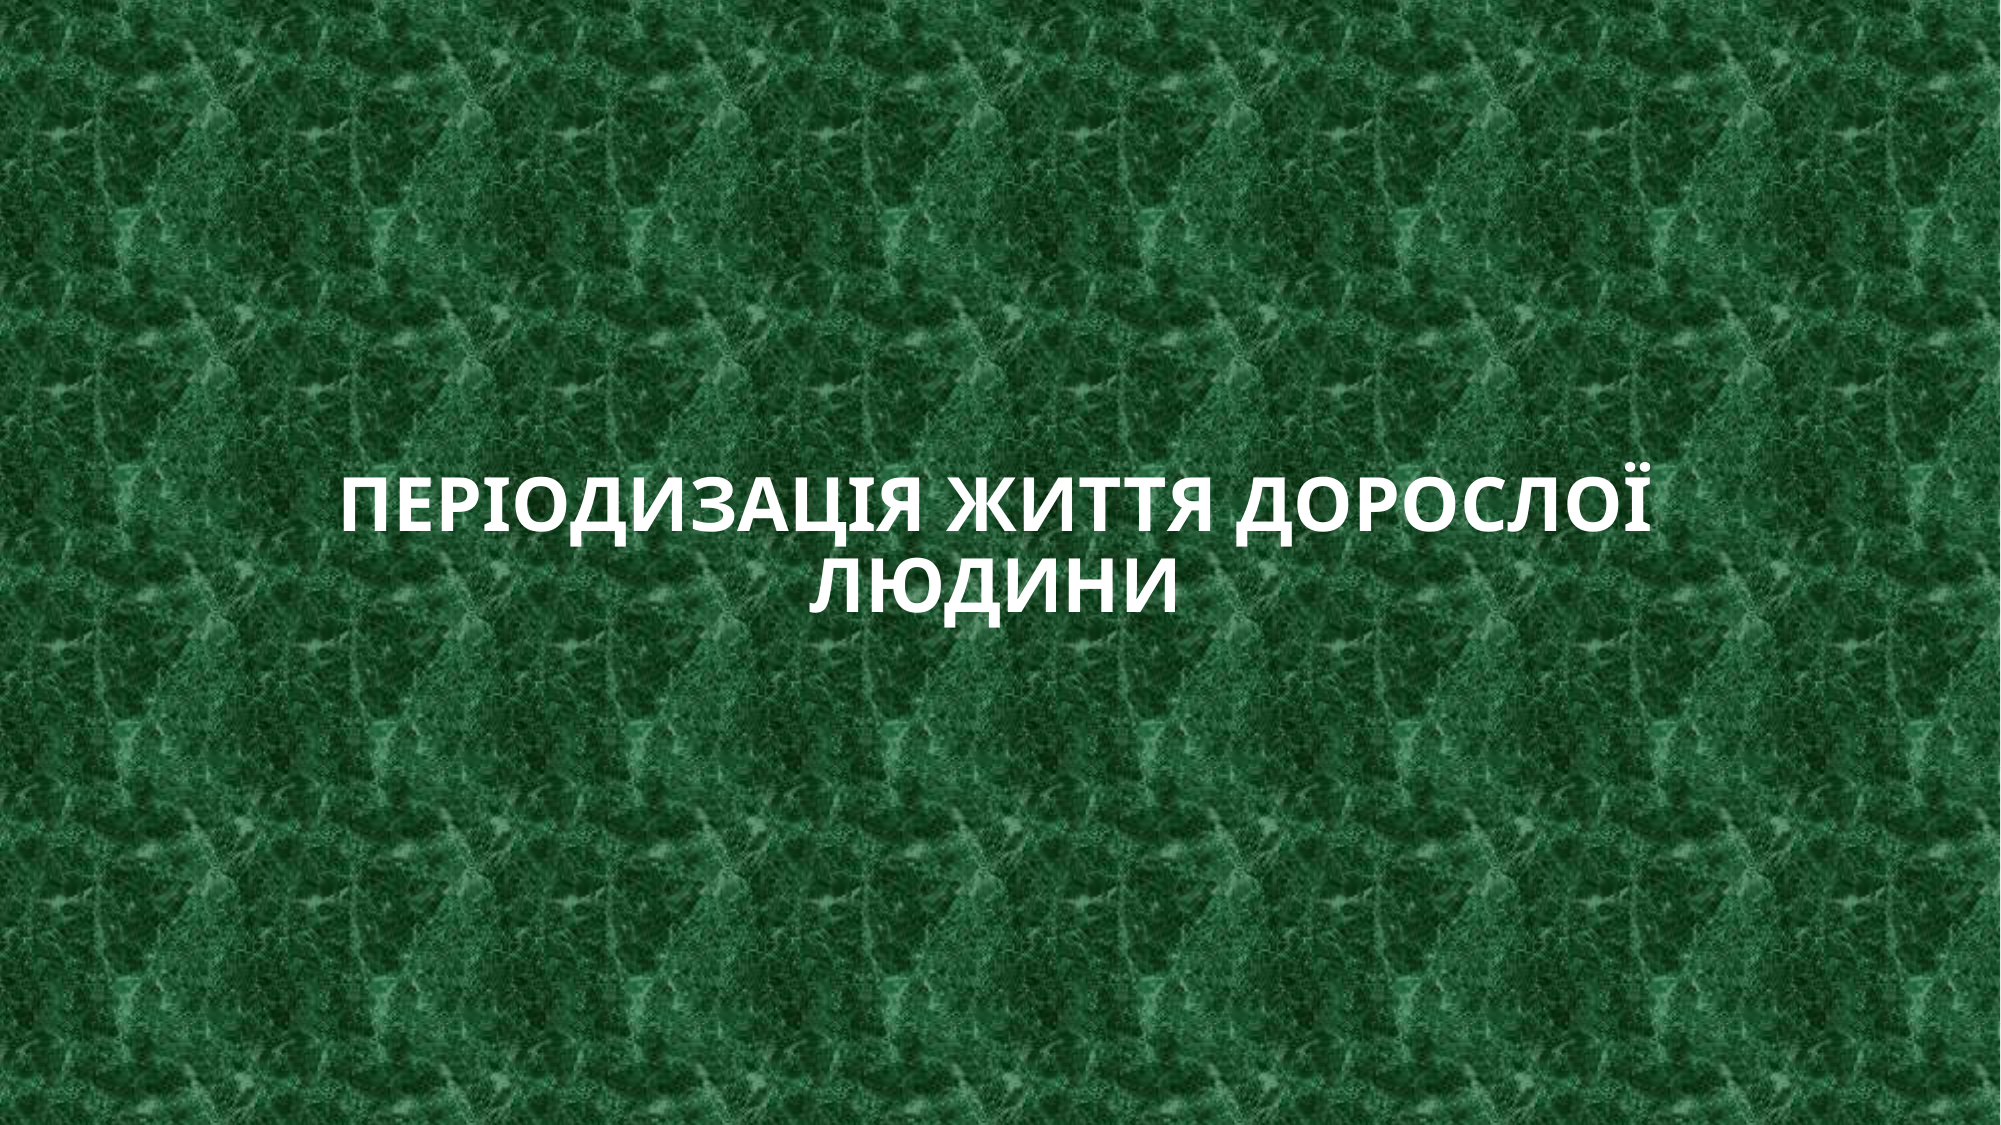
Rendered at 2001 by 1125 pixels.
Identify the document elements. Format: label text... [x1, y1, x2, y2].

picture [0, 0, 2001, 1125]
title Періодизація життя дорослої людини [143, 99, 1849, 996]
